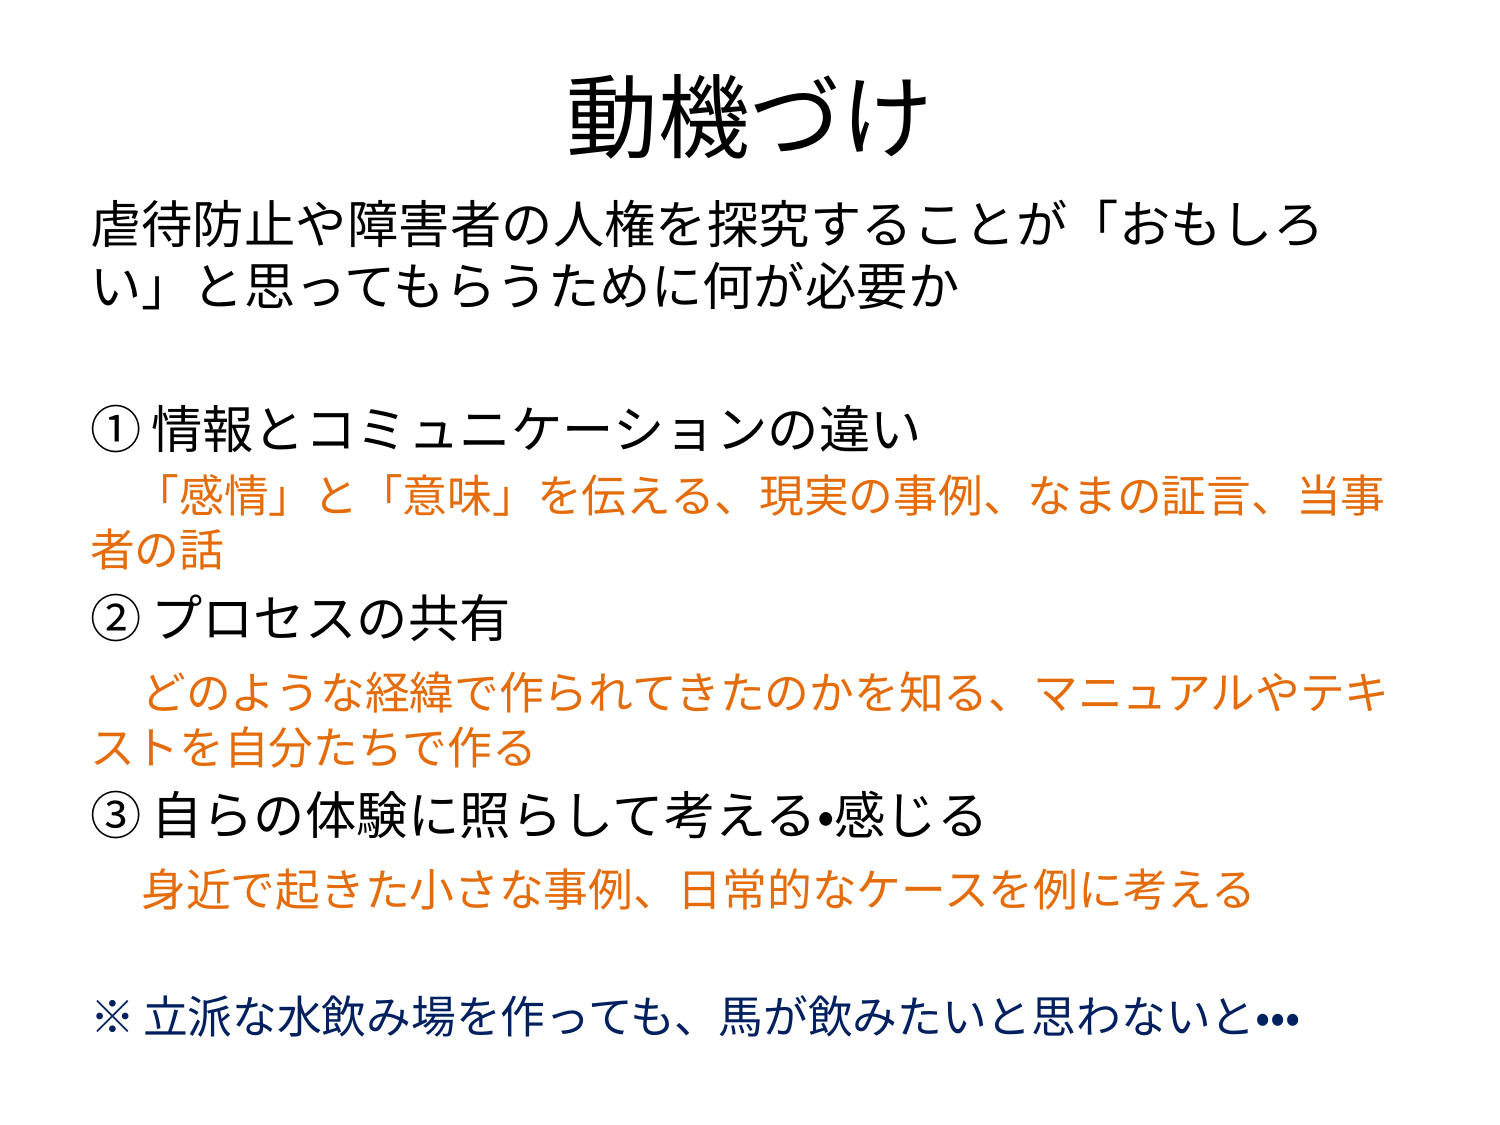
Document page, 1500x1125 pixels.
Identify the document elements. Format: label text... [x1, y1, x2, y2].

title 動機づけ [75, 45, 1425, 184]
list 虐待防止や障害者の人権を探究することが「おもしろい」と思ってもらうために何が必要か ①情報とコミュニケーションの違い 「感情」と「意味」を伝える、現実の事例、なまの証言、当事者の話 ②プロセスの共有 どのような経緯で作られてきたのかを知る、マニュアルやテキストを自分たちで作る ③自らの体験に照らして考える・感じる 身近で起きた小さな事例、日常的なケースを例に考える ※立派な水飲み場を作っても、馬が飲みたいと思わないと・・・ [75, 184, 1425, 1059]
